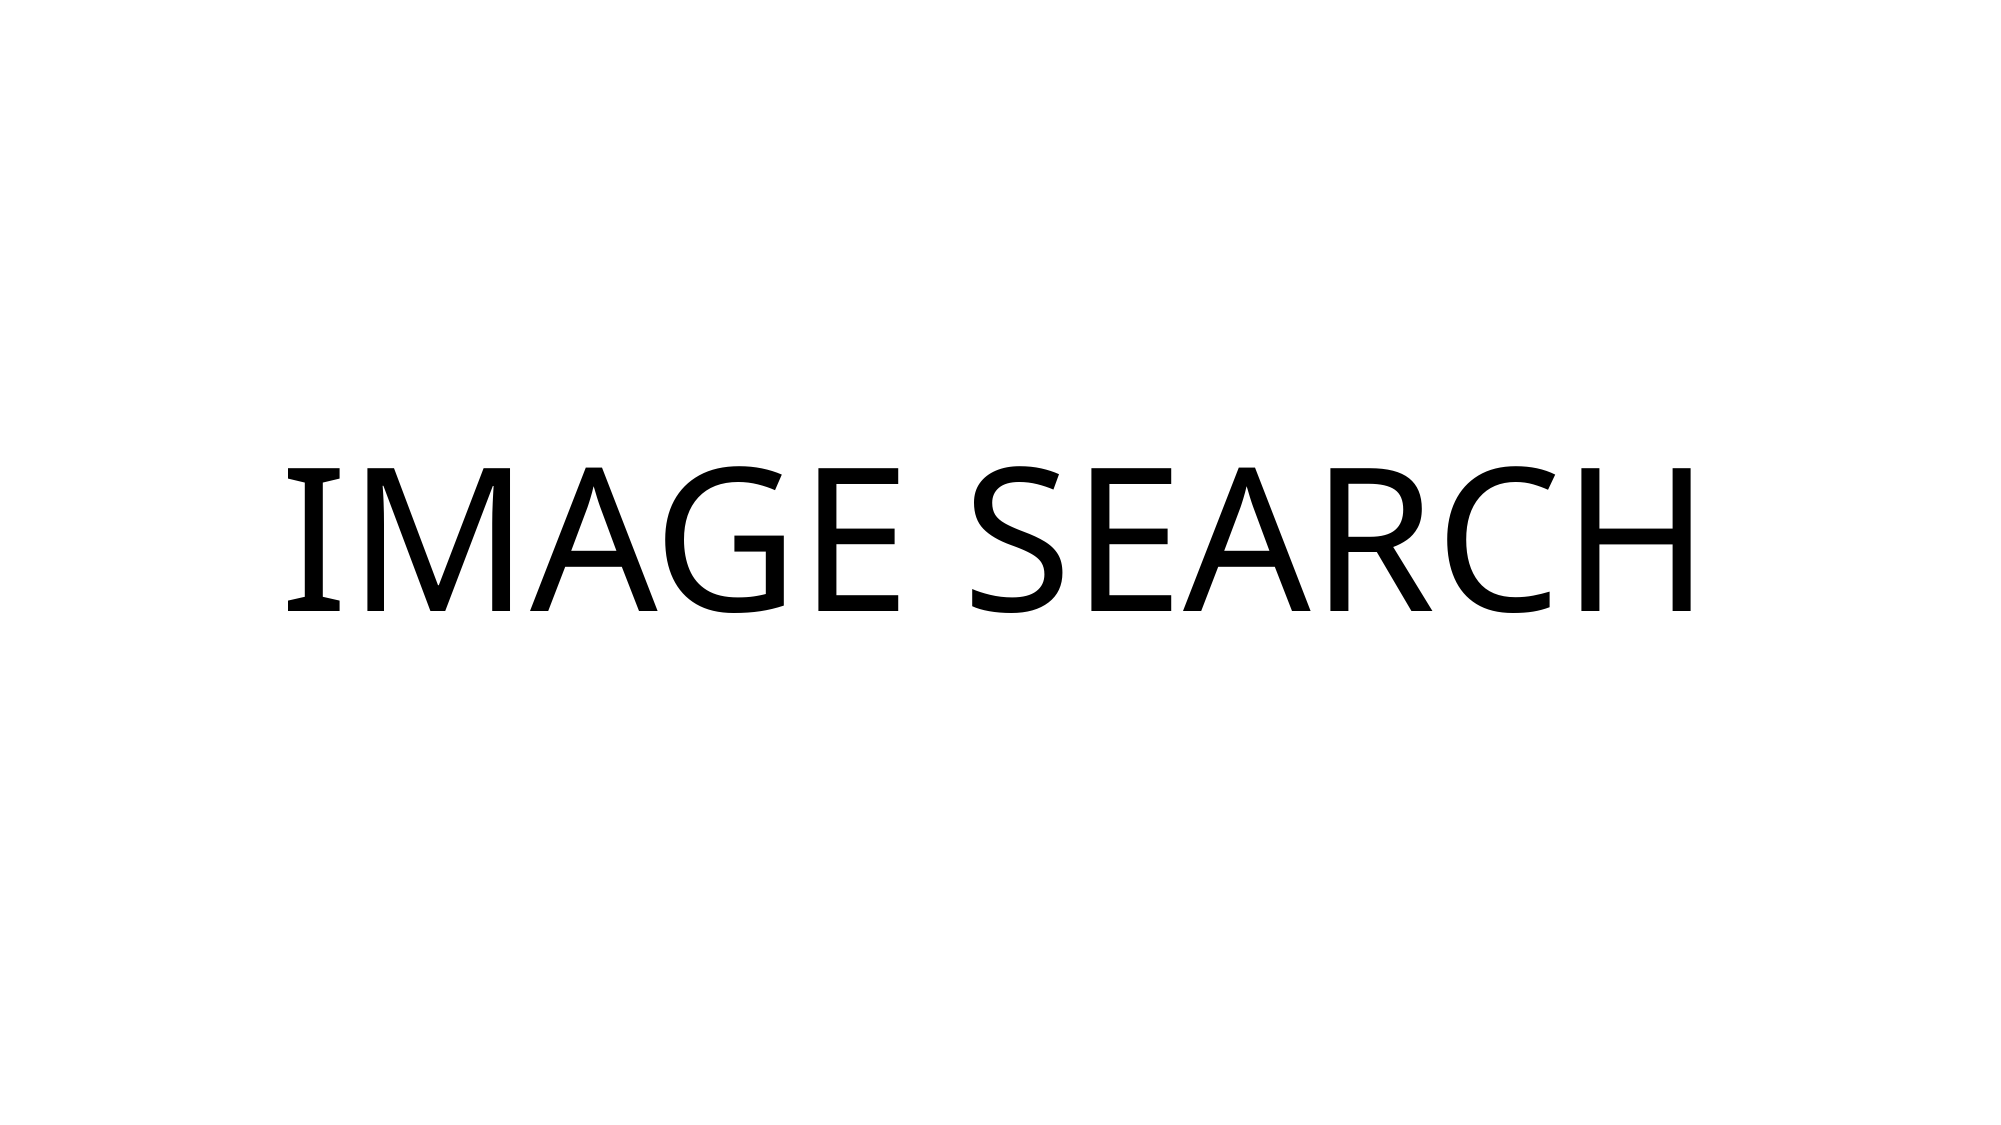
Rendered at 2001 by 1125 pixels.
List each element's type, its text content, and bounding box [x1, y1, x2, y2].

title IMAGE SEARCH [133, 438, 1859, 656]
